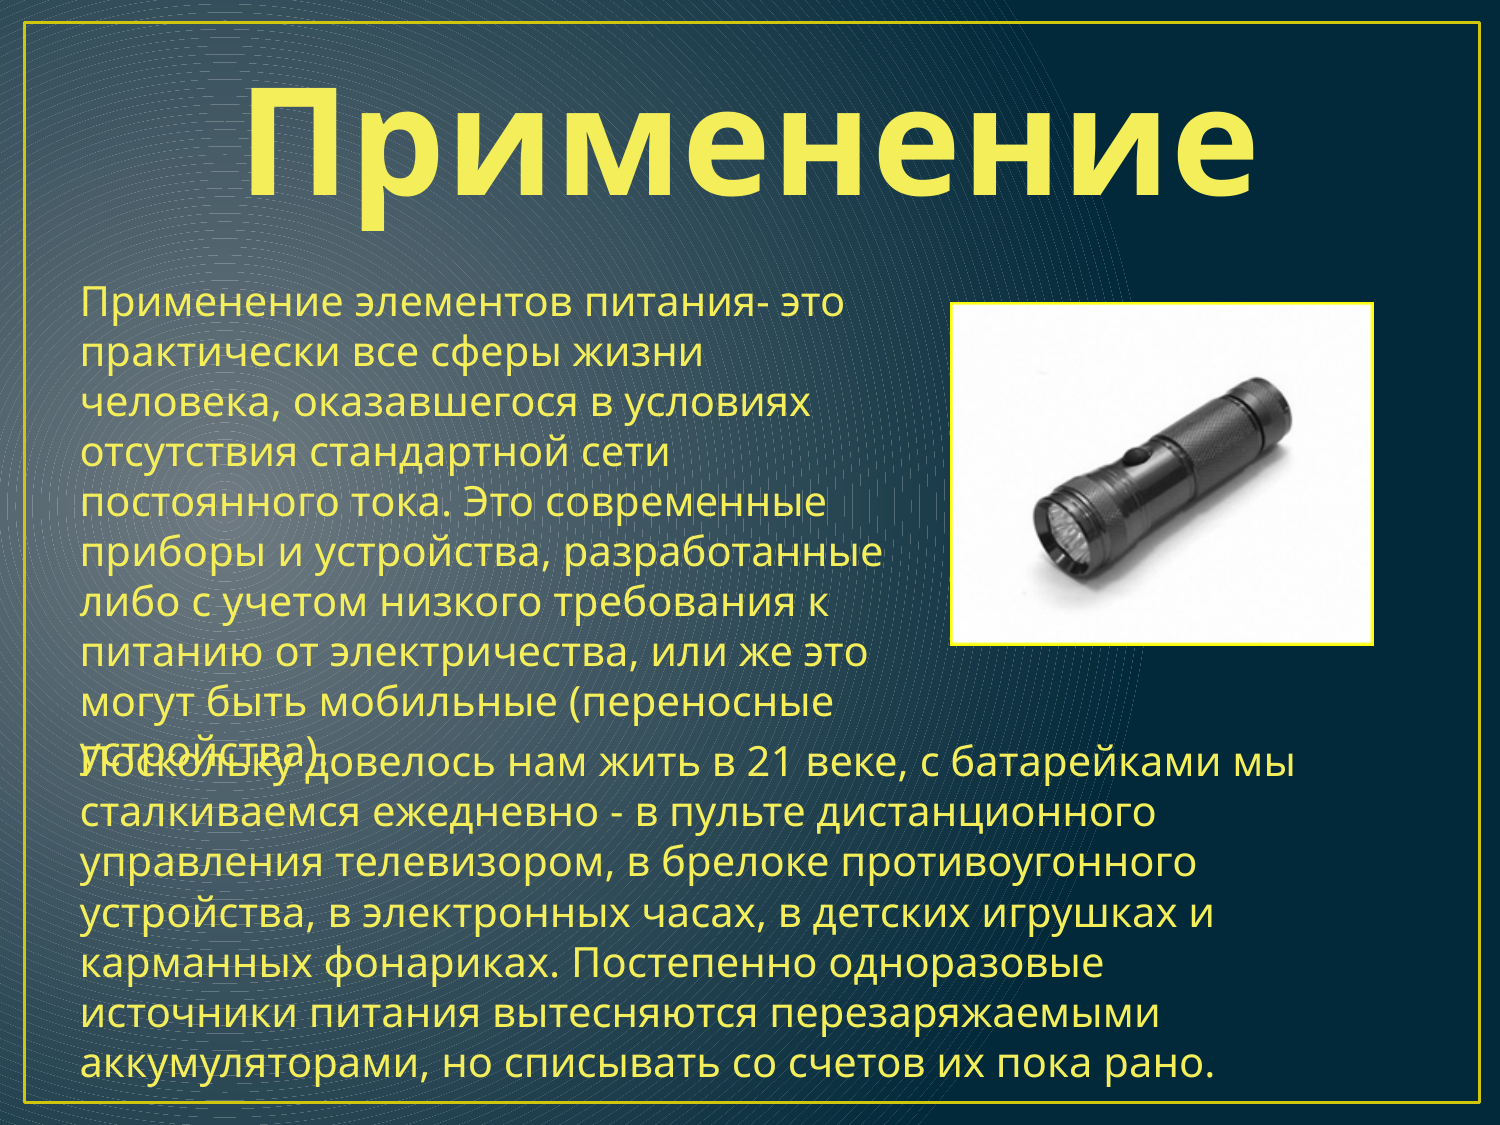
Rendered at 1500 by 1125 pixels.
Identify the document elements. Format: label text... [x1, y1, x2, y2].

picture [1108, 650, 1116, 658]
picture [950, 296, 1373, 646]
text_box Применение элементов питания- это практически все сферы жизни человека, оказавшегося в условиях отсутствия стандартной сети постоянного тока. Это современные приборы и устройства, разработанные либо с учетом низкого требования к питанию от электричества, или же это могут быть мобильные (переносные устройства). [64, 267, 904, 727]
title Применение [75, 45, 1425, 233]
text_box Поскольку довелось нам жить в 21 веке, с батарейками мы сталкиваемся ежедневно - в пульте дистанционного управления телевизором, в брелоке противоугонного устройства, в электронных часах, в детских игрушках и карманных фонариках. Постепенно одноразовые источники питания вытесняются перезаряжаемыми аккумуляторами, но списывать со счетов их пока рано. [64, 727, 1347, 1093]
